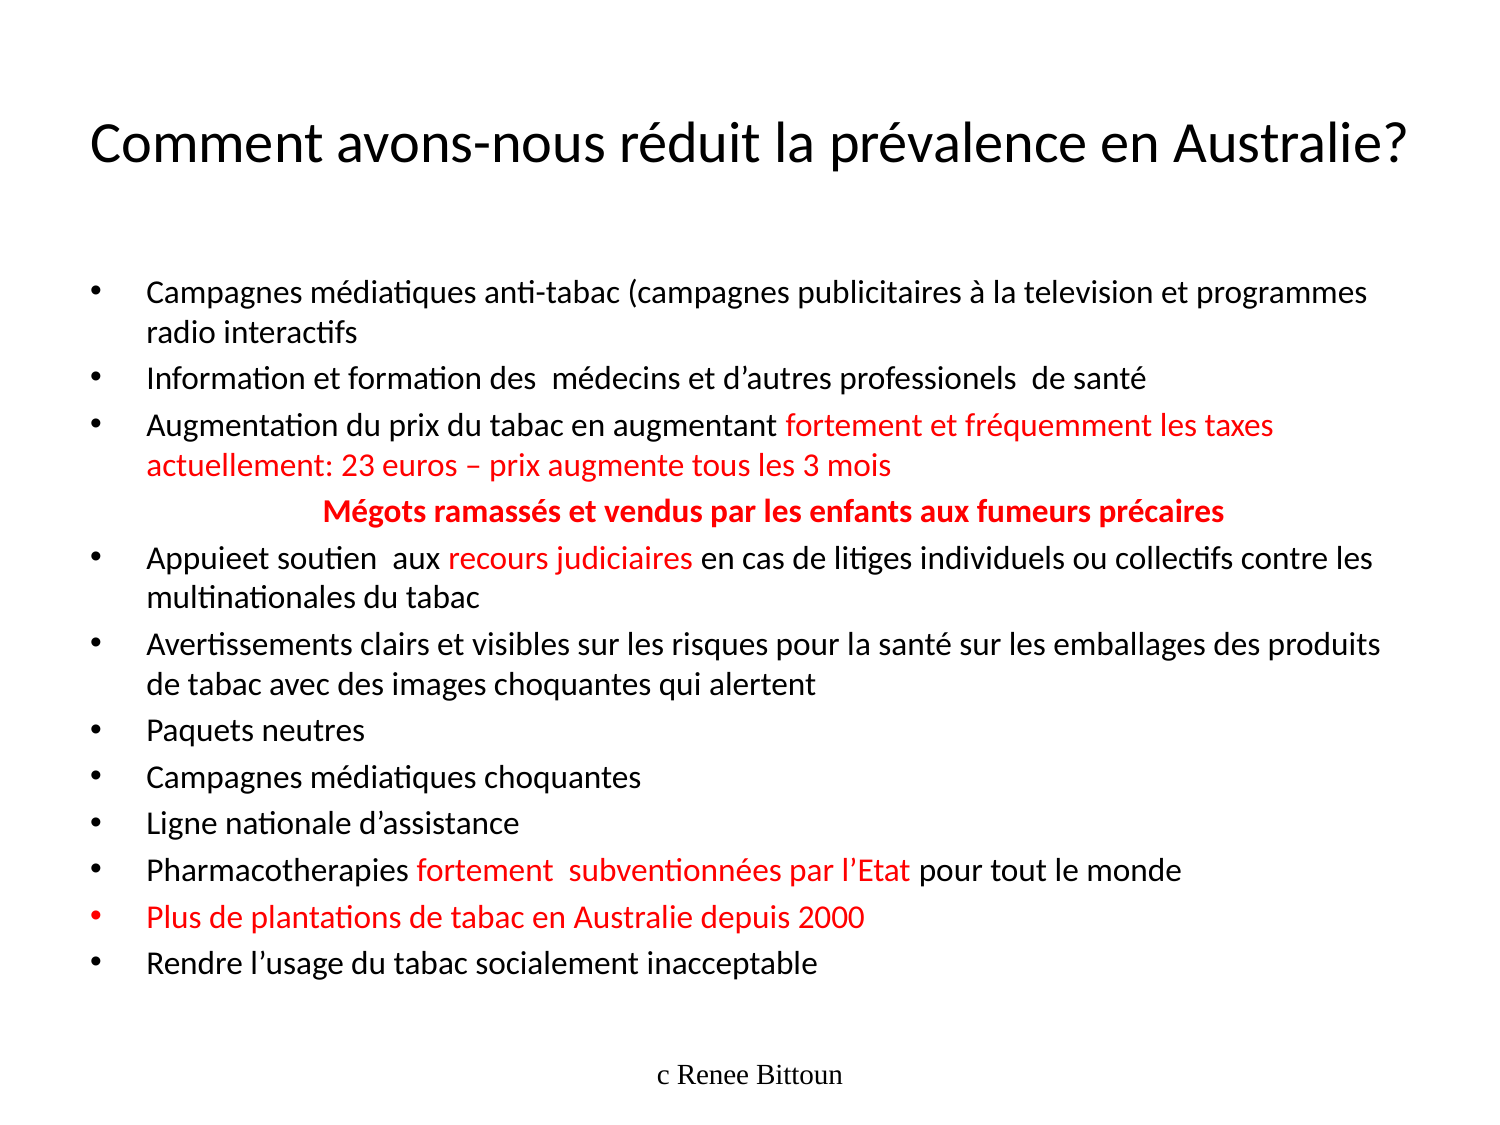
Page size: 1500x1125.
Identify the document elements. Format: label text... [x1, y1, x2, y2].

title Comment avons-nous réduit la prévalence en Australie? [75, 45, 1425, 233]
footer c Renee Bittoun [512, 1042, 988, 1103]
list Campagnes médiatiques anti-tabac (campagnes publicitaires à la television et programmes radio interactifs Information et formation des médecins et d’autres professionels de santé Augmentation du prix du tabac en augmentant fortement et fréquemment les taxes actuellement: 23 euros – prix augmente tous les 3 mois Mégots ramassés et vendus par les enfants aux fumeurs précaires Appuieet soutien aux recours judiciaires en cas de litiges individuels ou collectifs contre les multinationales du tabac Avertissements clairs et visibles sur les risques pour la santé sur les emballages des produits de tabac avec des images choquantes qui alertent Paquets neutres Campagnes médiatiques choquantes Ligne nationale d’assistance Pharmacotherapies fortement subventionnées par l’Etat pour tout le monde Plus de plantations de tabac en Australie depuis 2000 Rendre l’usage du tabac socialement inacceptable [75, 262, 1425, 1005]
